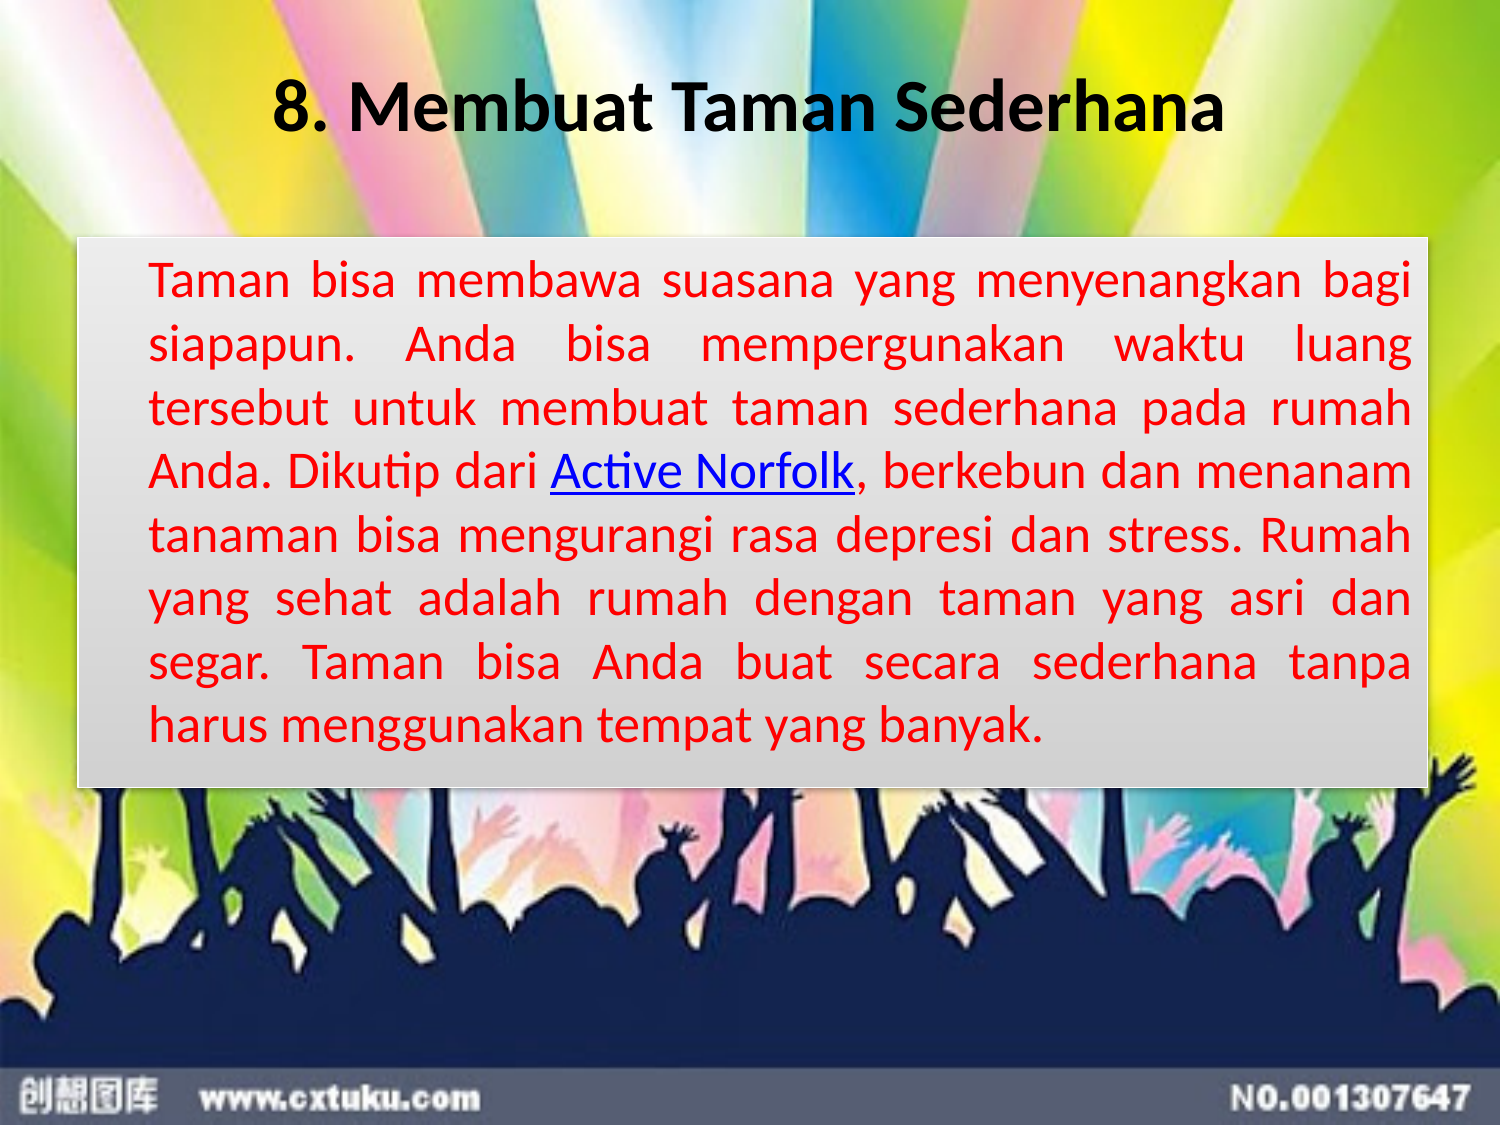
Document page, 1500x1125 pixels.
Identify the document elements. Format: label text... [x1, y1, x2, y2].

picture [0, 0, 1500, 1125]
list Taman bisa membawa suasana yang menyenangkan bagi siapapun. Anda bisa mempergunakan waktu luang tersebut untuk membuat taman sederhana pada rumah Anda. Dikutip dari Active Norfolk, berkebun dan menanam tanaman bisa mengurangi rasa depresi dan stress. Rumah yang sehat adalah rumah dengan taman yang asri dan segar. Taman bisa Anda buat secara sederhana tanpa harus menggunakan tempat yang banyak. [77, 237, 1428, 788]
title 8. Membuat Taman Sederhana [75, 42, 1425, 161]
